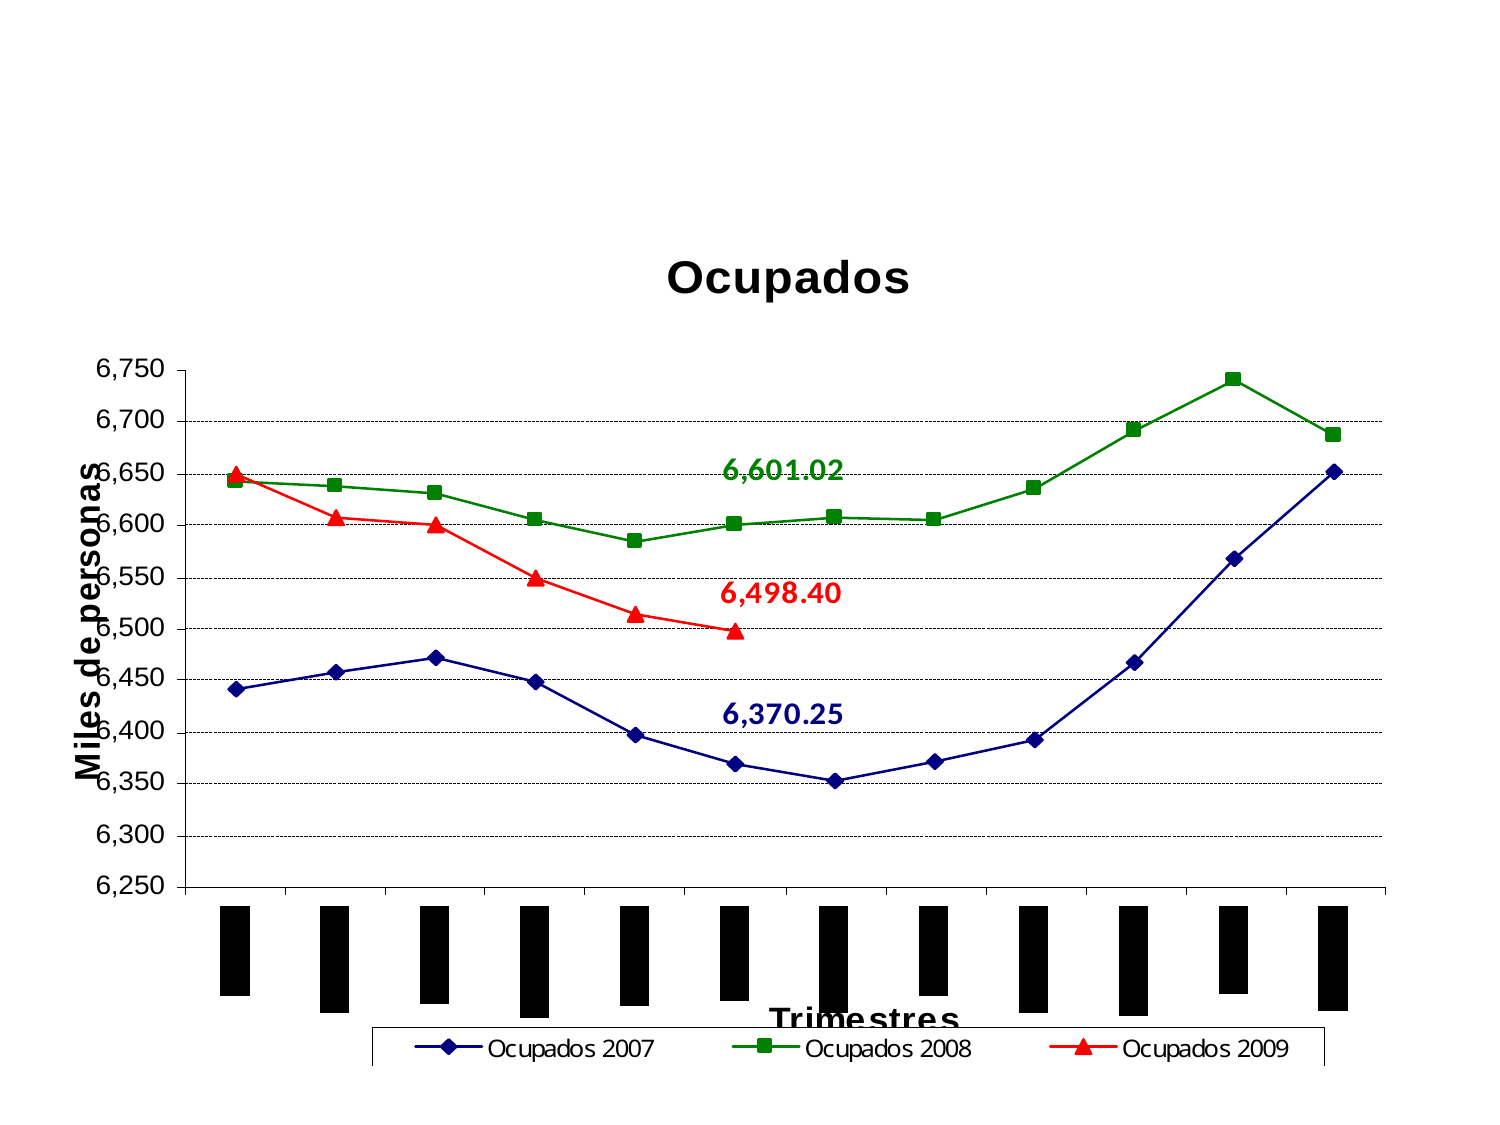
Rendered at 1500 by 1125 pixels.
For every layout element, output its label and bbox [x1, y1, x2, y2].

text_box [46, 210, 1466, 1079]
